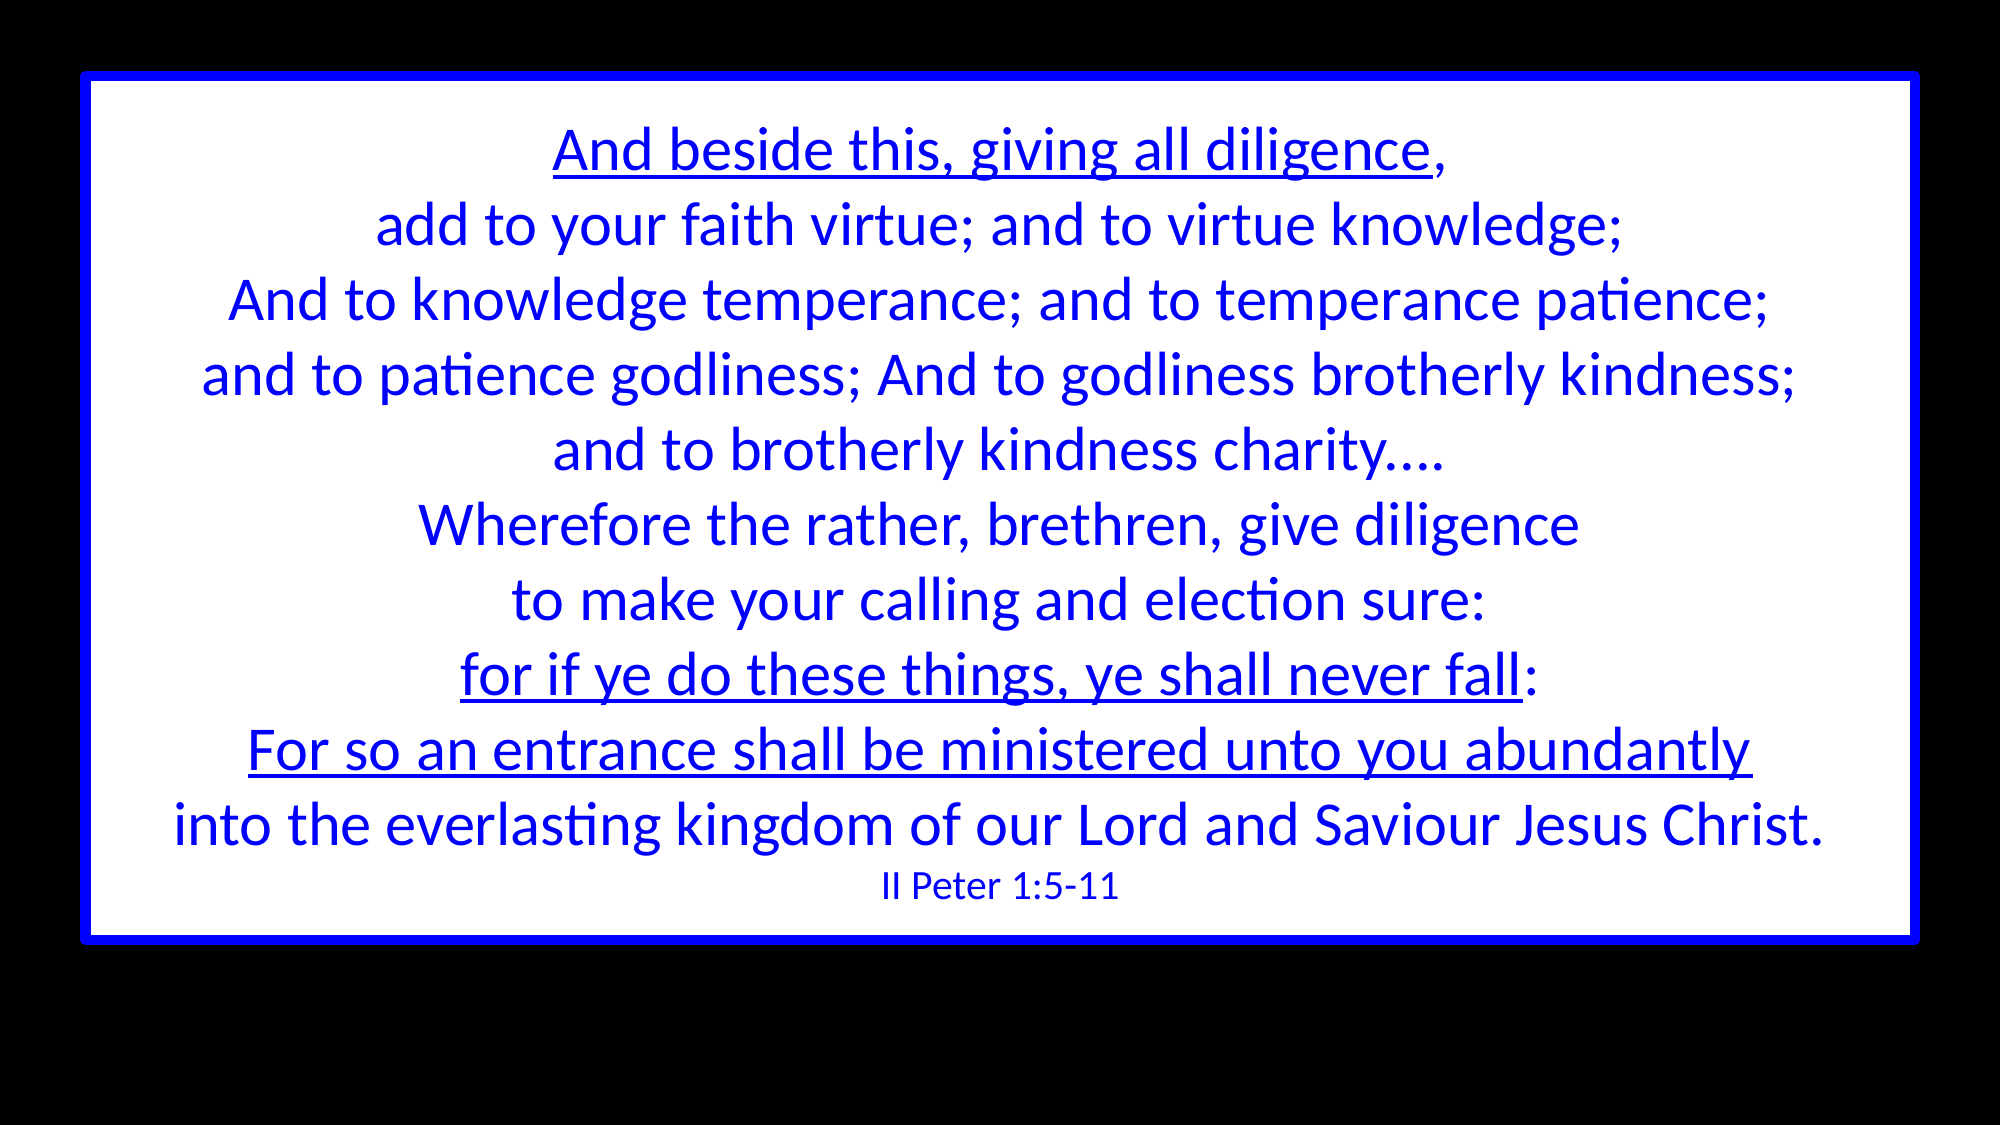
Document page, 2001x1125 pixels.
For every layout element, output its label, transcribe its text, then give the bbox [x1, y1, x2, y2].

text_box And beside this, giving all diligence, add to your faith virtue; and to virtue knowledge; And to knowledge temperance; and to temperance patience; and to patience godliness; And to godliness brotherly kindness; and to brotherly kindness charity.... Wherefore the rather, brethren, give diligence to make your calling and election sure: for if ye do these things, ye shall never fall: For so an entrance shall be ministered unto you abundantly into the everlasting kingdom of our Lord and Saviour Jesus Christ. II Peter 1:5-11 [85, 75, 1915, 940]
